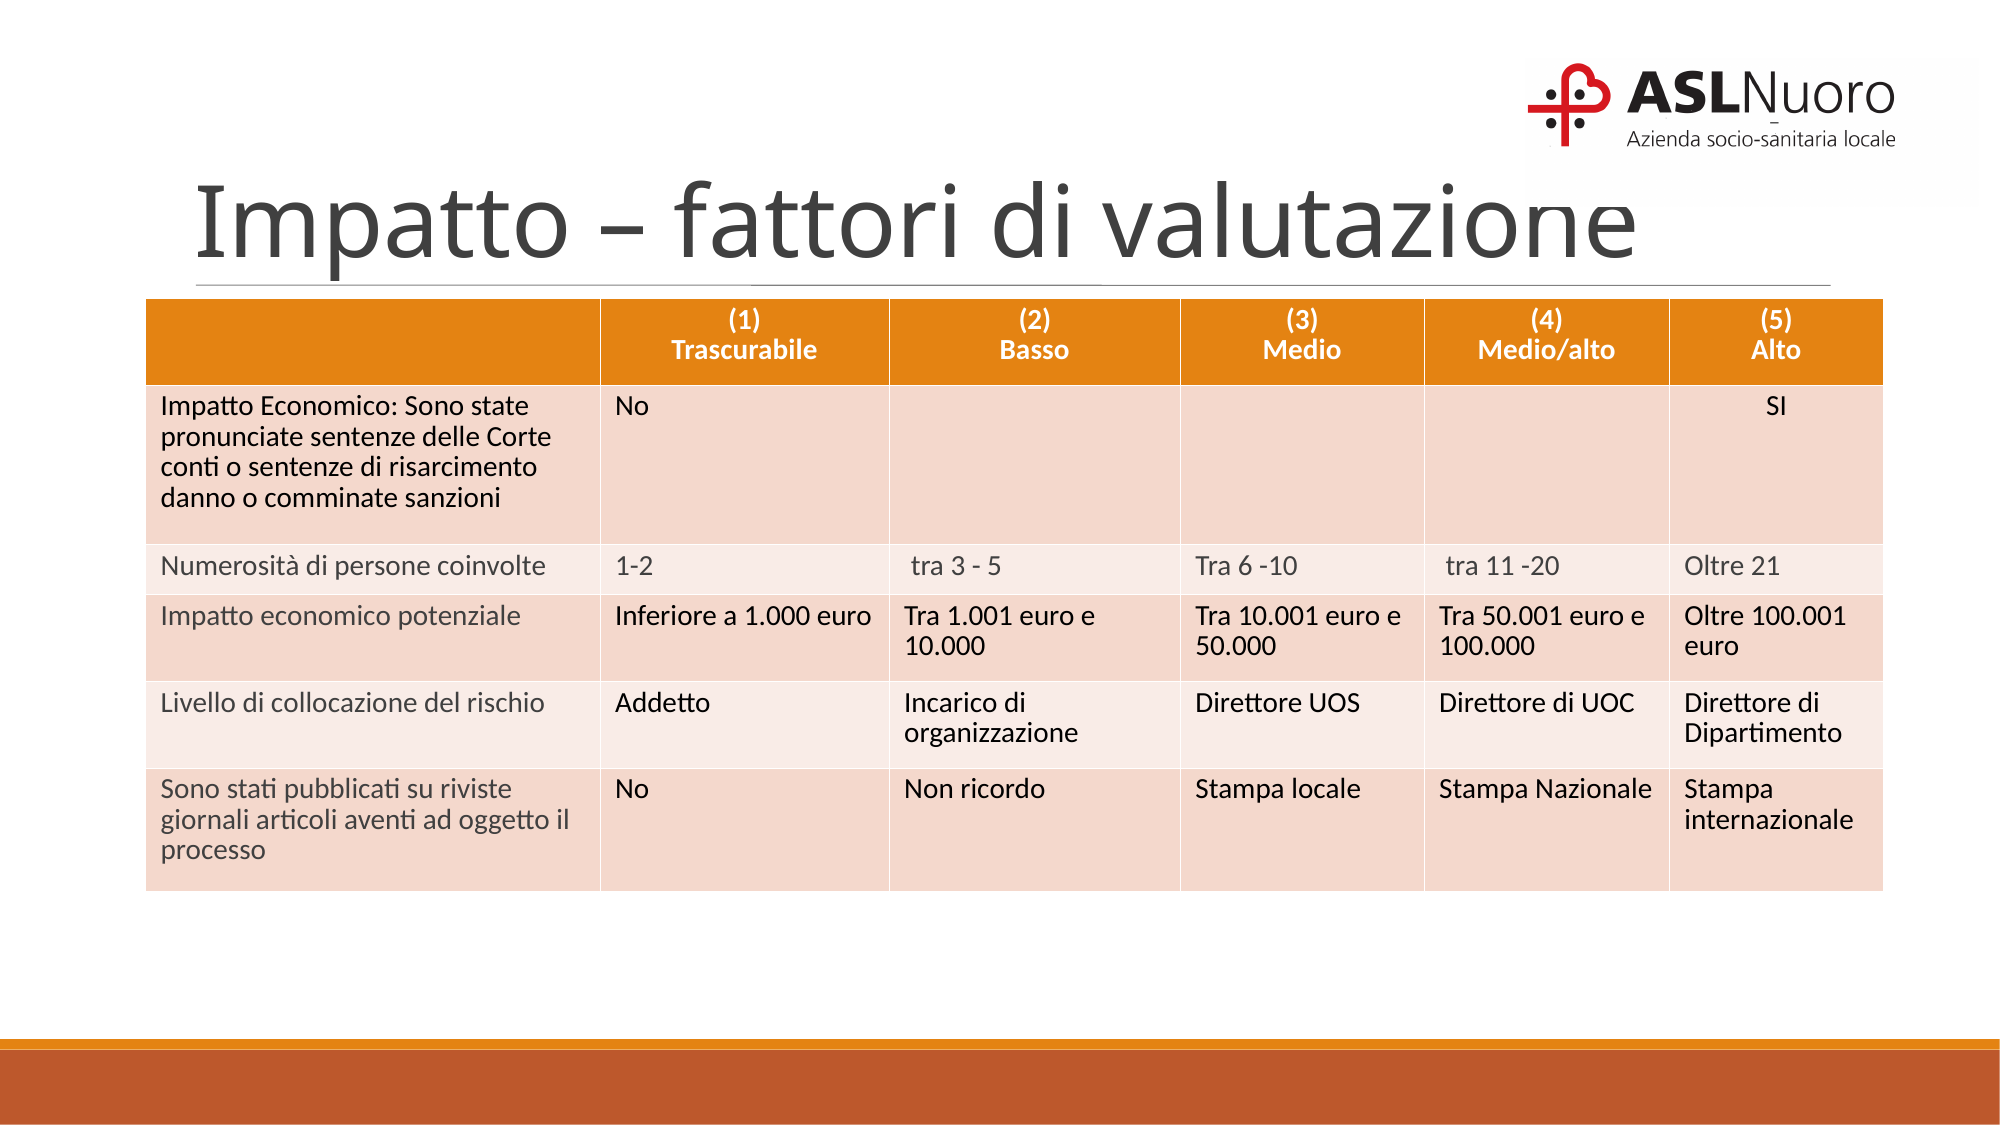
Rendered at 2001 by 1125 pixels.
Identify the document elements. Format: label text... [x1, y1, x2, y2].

table_header (2) Basso [890, 299, 1180, 385]
table_cell No [601, 386, 889, 544]
text_box Impatto – fattori di valutazione [179, 47, 1830, 285]
table_cell [1181, 386, 1424, 544]
table_cell Tra 50.001 euro e 100.000 [1425, 595, 1669, 681]
table_cell No [601, 769, 889, 891]
table_cell Sono stati pubblicati su riviste giornali articoli aventi ad oggetto il processo [146, 769, 600, 891]
table_header (4) Medio/alto [1425, 299, 1669, 385]
table_cell Tra 10.001 euro e 50.000 [1181, 595, 1424, 681]
table_cell Numerosità di persone coinvolte [146, 545, 600, 594]
table_cell Non ricordo [890, 769, 1180, 891]
table_cell Oltre 21 [1670, 545, 1883, 594]
table_cell SI [1670, 386, 1883, 544]
table_cell Direttore di UOC [1425, 682, 1669, 768]
table_cell Direttore di Dipartimento [1670, 682, 1883, 768]
table_cell tra 11 -20 [1425, 545, 1669, 594]
table_cell tra 3 - 5 [890, 545, 1180, 594]
table_cell Oltre 100.001 euro [1670, 595, 1883, 681]
table_cell [890, 386, 1180, 544]
table_cell 1-2 [601, 545, 889, 594]
table_cell Tra 1.001 euro e 10.000 [890, 595, 1180, 681]
table_cell Stampa locale [1181, 769, 1424, 891]
table_header (3) Medio [1181, 299, 1424, 385]
table_cell Tra 6 -10 [1181, 545, 1424, 594]
table_header (5) Alto [1670, 299, 1883, 385]
table_cell Stampa internazionale [1670, 769, 1883, 891]
table_cell Incarico di organizzazione [890, 682, 1180, 768]
table_cell Livello di collocazione del rischio [146, 682, 600, 768]
table_cell Addetto [601, 682, 889, 768]
table_cell Inferiore a 1.000 euro [601, 595, 889, 681]
table_cell Impatto economico potenziale [146, 595, 600, 681]
table_cell Impatto Economico: Sono state pronunciate sentenze delle Corte conti o sentenze di risarcimento danno o comminate sanzioni [146, 386, 600, 544]
picture [1524, 58, 1979, 207]
table_cell Stampa Nazionale [1425, 769, 1669, 891]
table_header (1) Trascurabile [601, 299, 889, 385]
table_header [146, 299, 600, 385]
table_cell [1425, 386, 1669, 544]
table_cell Direttore UOS [1181, 682, 1424, 768]
